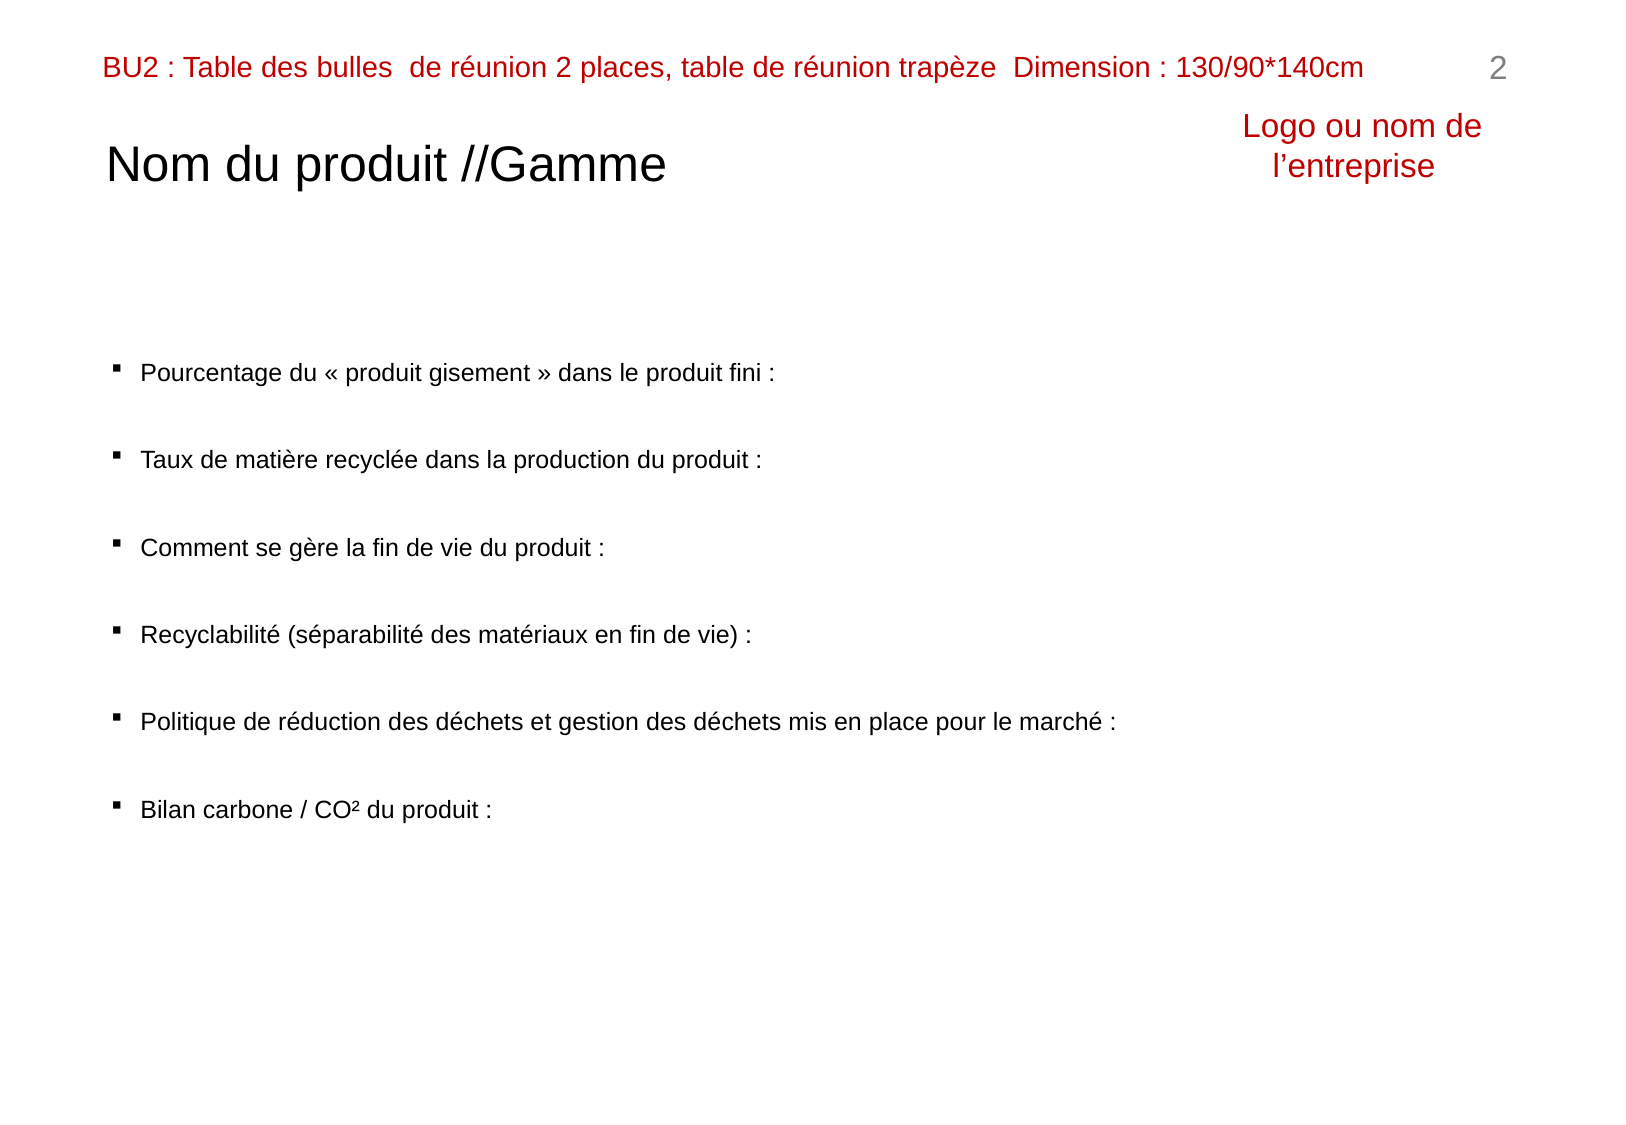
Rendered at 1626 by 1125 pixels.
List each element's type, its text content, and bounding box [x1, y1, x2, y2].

text_box Logo ou nom de l’entreprise [1141, 91, 1567, 197]
list Nom du produit //Gamme [91, 109, 1523, 215]
text_box Pourcentage du « produit gisement » dans le produit fini : Taux de matière recyclée dans la production du produit : Comment se gère la fin de vie du produit : Recyclabilité (séparabilité des matériaux en fin de vie) : Politique de réduction des déchets et gestion des déchets mis en place pour le marché : Bilan carbone / CO² du produit : [81, 304, 1333, 1067]
title BU2 : Table des bulles de réunion 2 places, table de réunion trapèze Dimension : 130/90*140cm [102, 19, 1426, 109]
slide_number 2 [1426, 19, 1523, 91]
